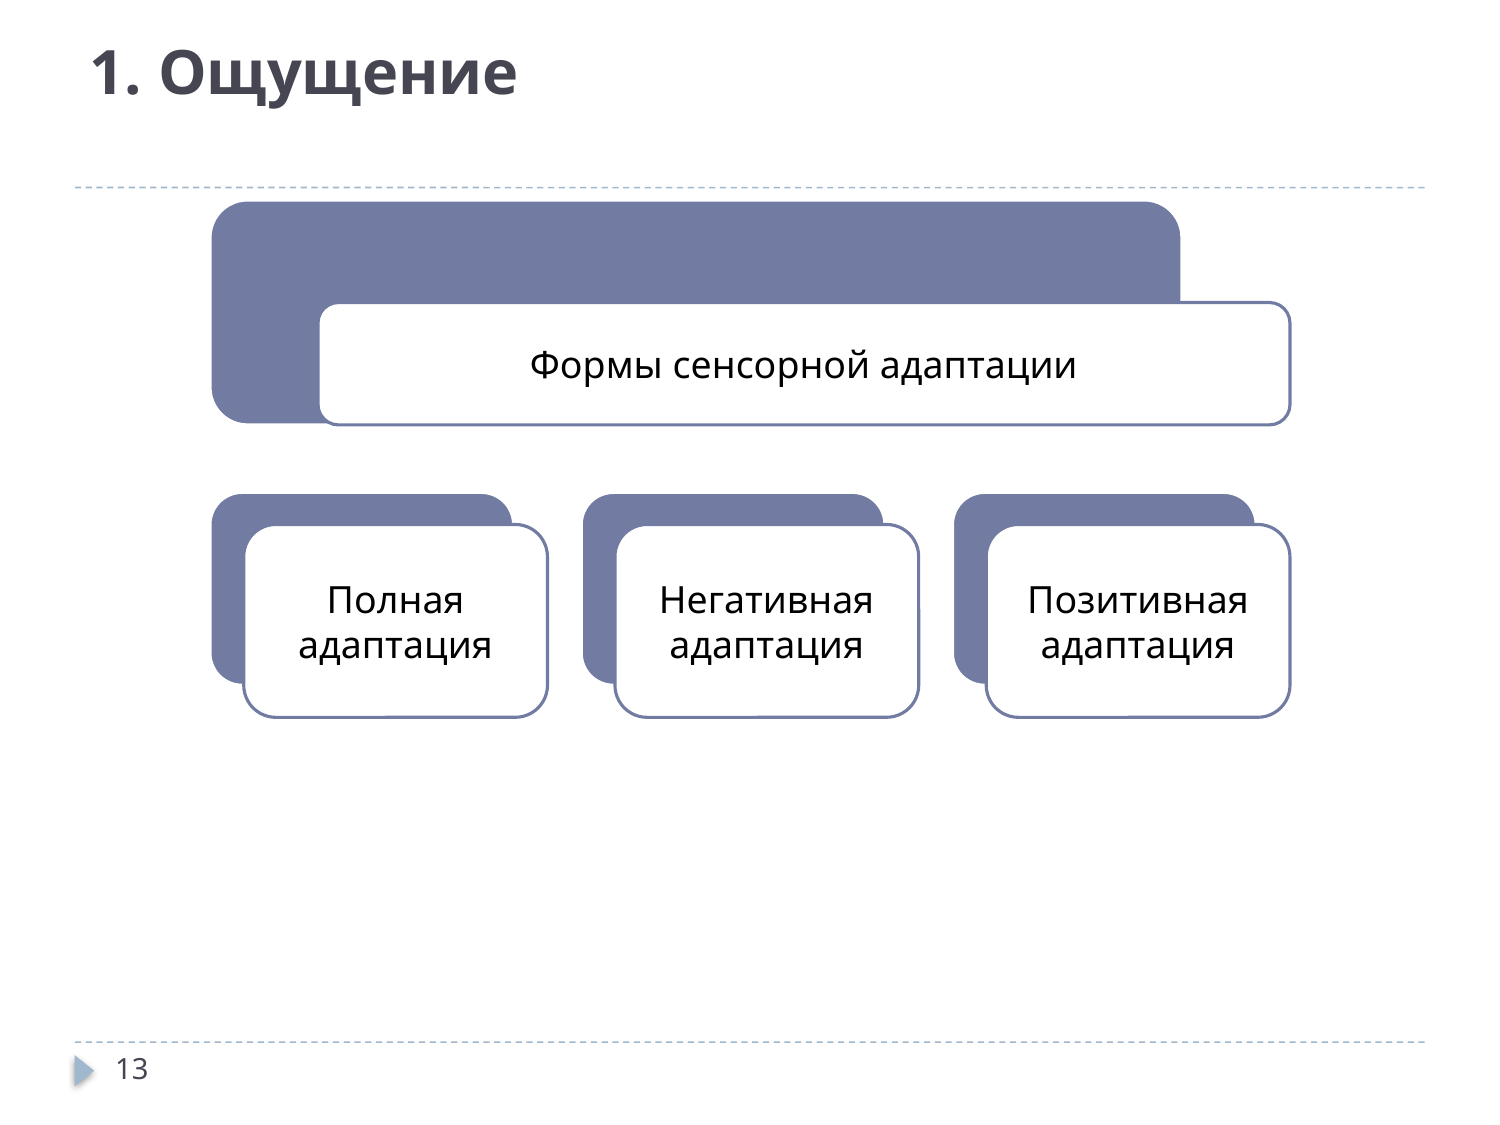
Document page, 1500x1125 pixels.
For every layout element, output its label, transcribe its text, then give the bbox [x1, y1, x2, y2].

slide_number 13 [100, 1042, 426, 1103]
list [74, 199, 1426, 1011]
title 1. Ощущение [75, 24, 1425, 188]
